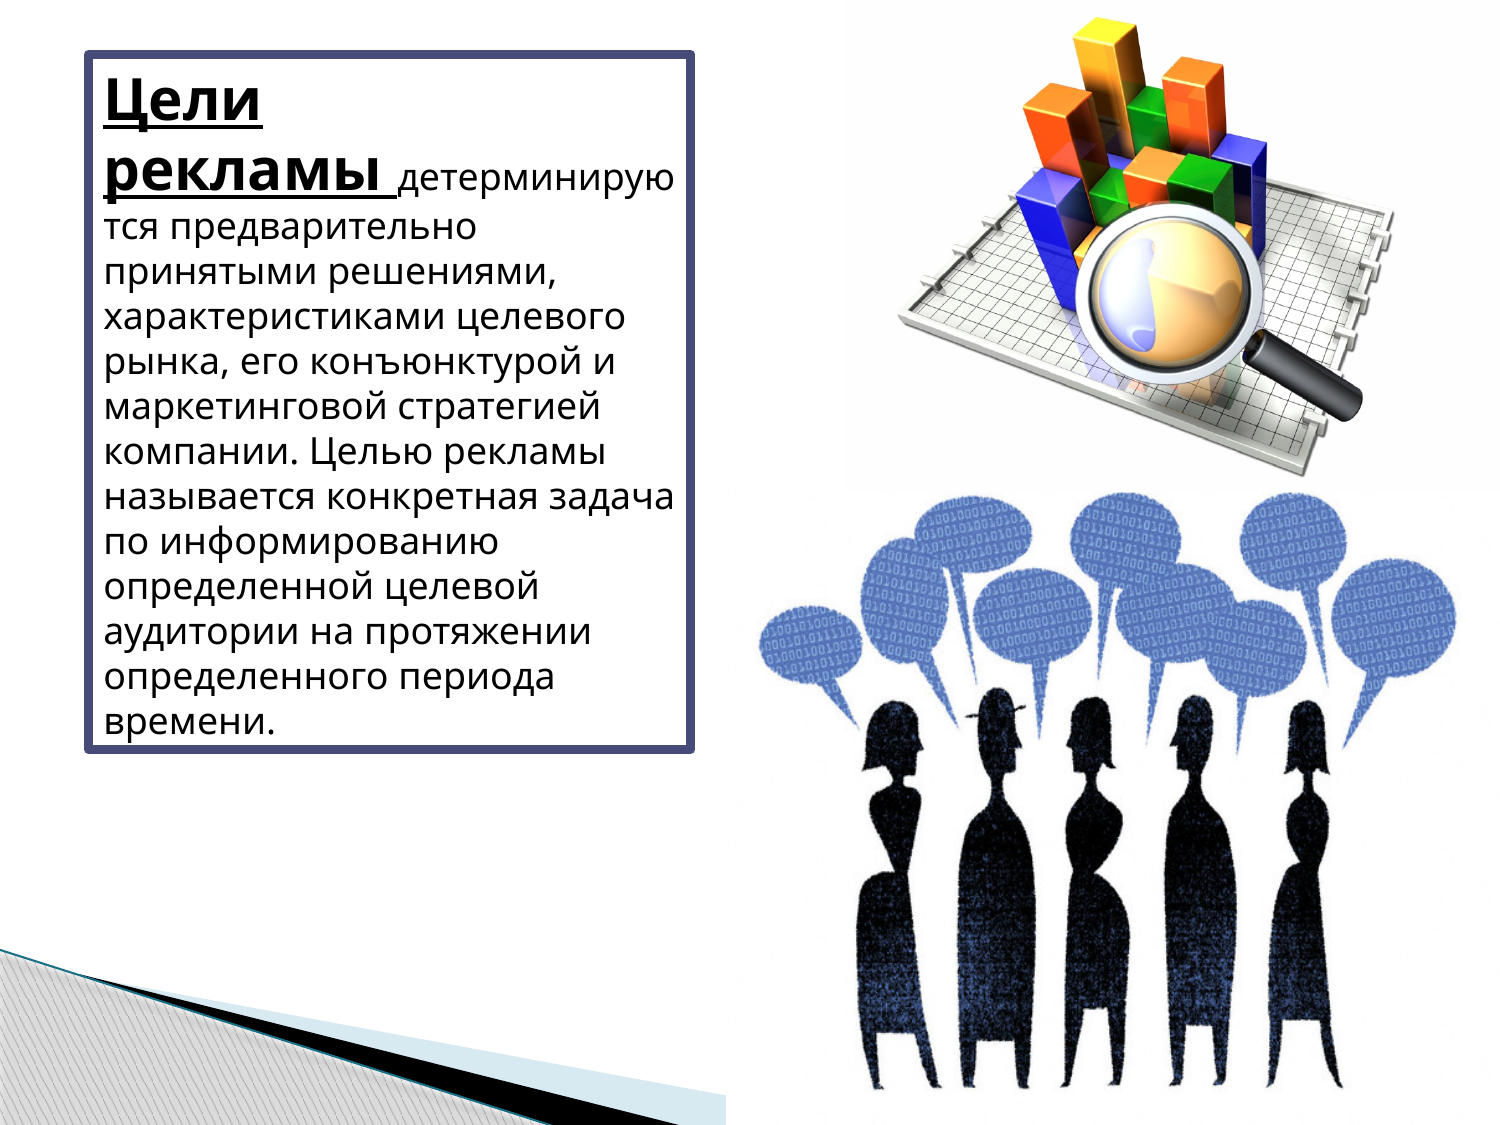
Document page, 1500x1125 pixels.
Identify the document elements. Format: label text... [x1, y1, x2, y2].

text_box Цели рекламы детерминируются предварительно принятыми решениями, характеристиками целевого рынка, его конъюнктурой и маркетинговой стратегией компании. Целью рекламы называется конкретная задача по информированию определенной целевой аудитории на протяжении определенного периода времени. [84, 50, 695, 754]
picture [726, 0, 1500, 1125]
